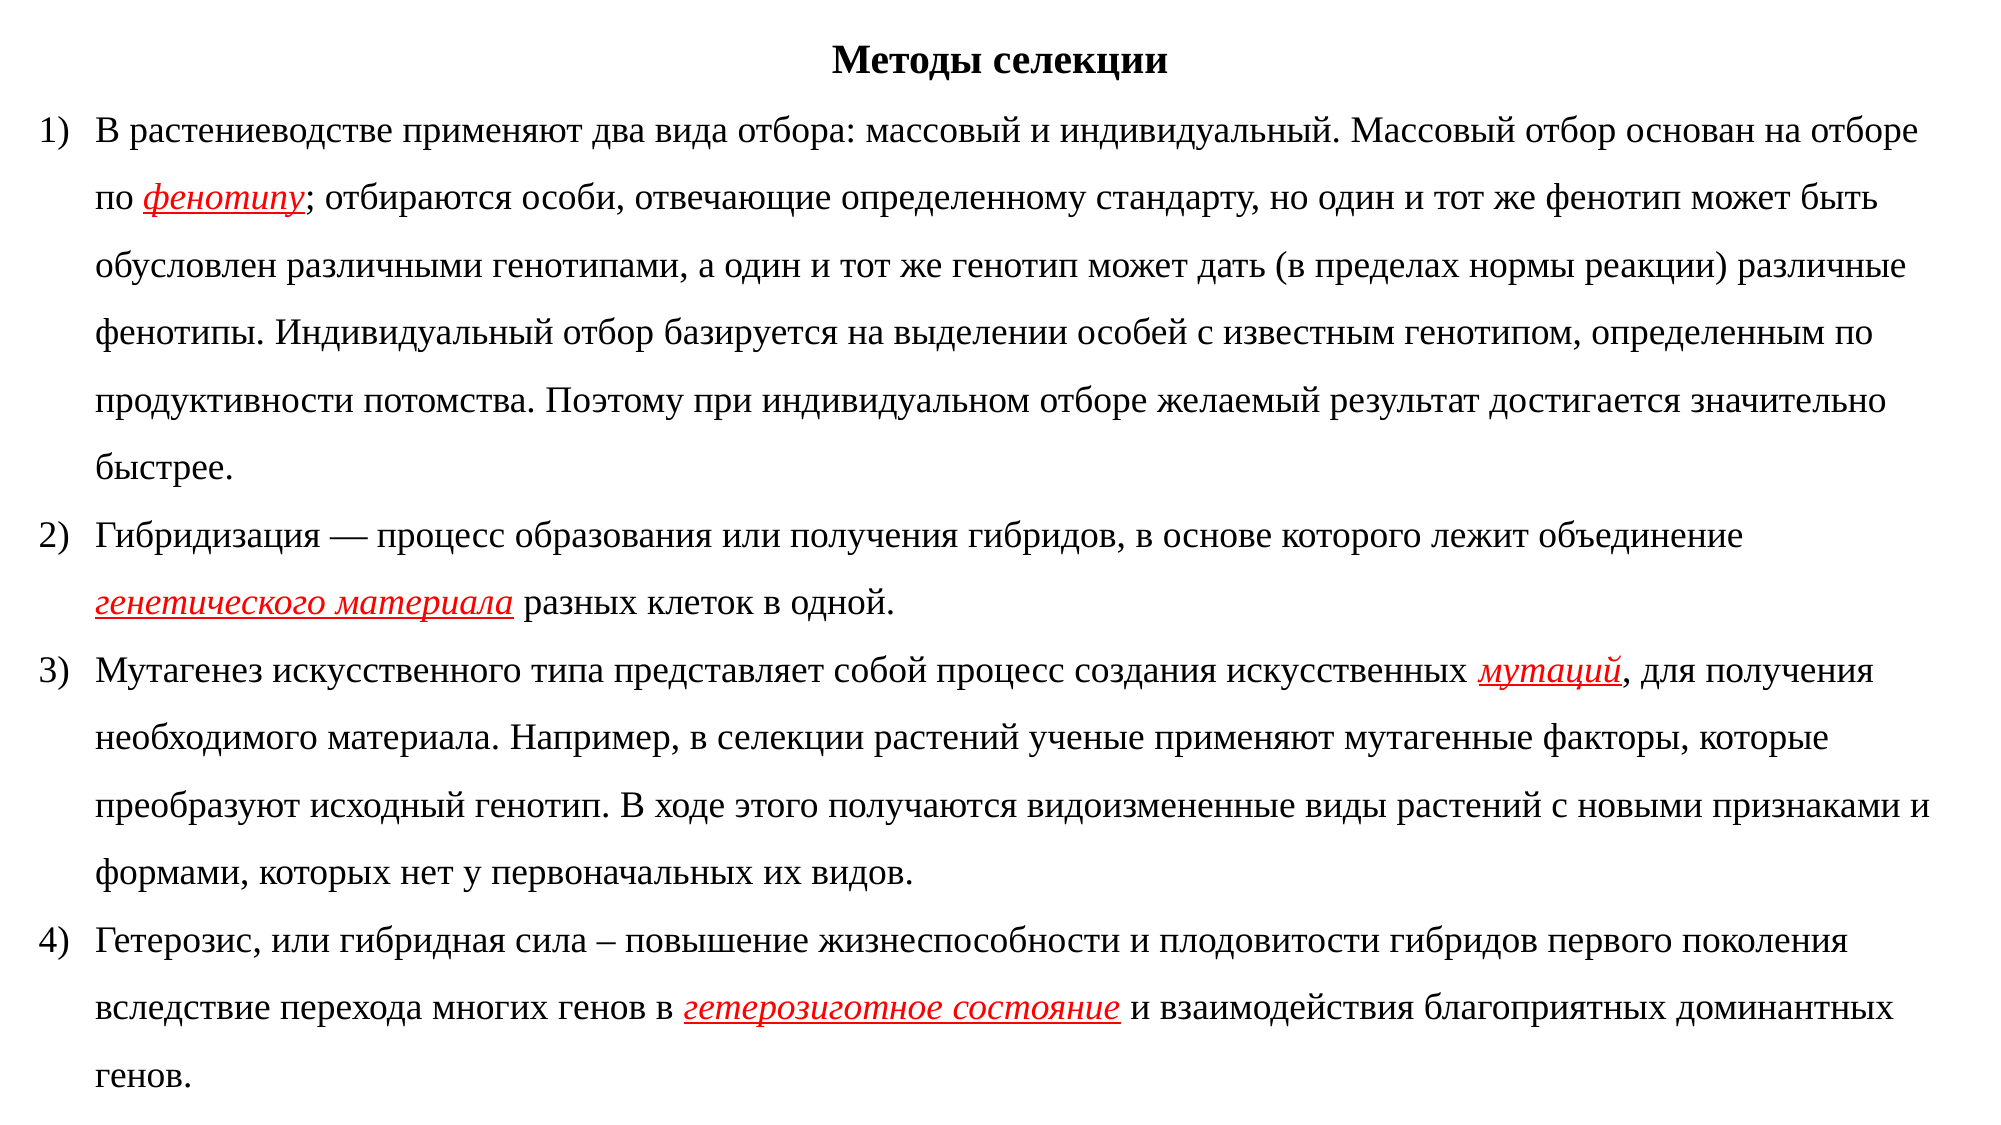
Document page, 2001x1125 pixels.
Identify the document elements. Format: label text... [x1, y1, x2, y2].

text_box Методы селекции В растениеводстве применяют два вида отбора: массовый и индивидуальный. Массовый отбор основан на отборе по фенотипу; отбираются особи, отвечающие определенному стандарту, но один и тот же фенотип может быть обусловлен различными генотипами, а один и тот же генотип может дать (в пределах нормы реакции) различные фенотипы. Индивидуальный отбор базируется на выделении особей с известным генотипом, определенным по продуктивности потомства. Поэтому при индивидуальном отборе желаемый результат достигается значительно быстрее. Гибридизация — процесс образования или получения гибридов, в основе которого лежит объединение генетического материала разных клеток в одной. Мутагенез искусственного типа представляет собой процесс создания искусственных мутаций, для получения необходимого материала. Например, в селекции растений ученые применяют мутагенные факторы, которые преобразуют исходный генотип. В ходе этого получаются видоизмененные виды растений с новыми признаками и формами, которых нет у первоначальных их видов. Гетерозис, или гибридная сила – повышение жизнеспособности и плодовитости гибридов первого поколения вследствие перехода многих генов в гетерозиготное состояние и взаимодействия благоприятных доминантных генов. [23, 0, 1977, 1103]
